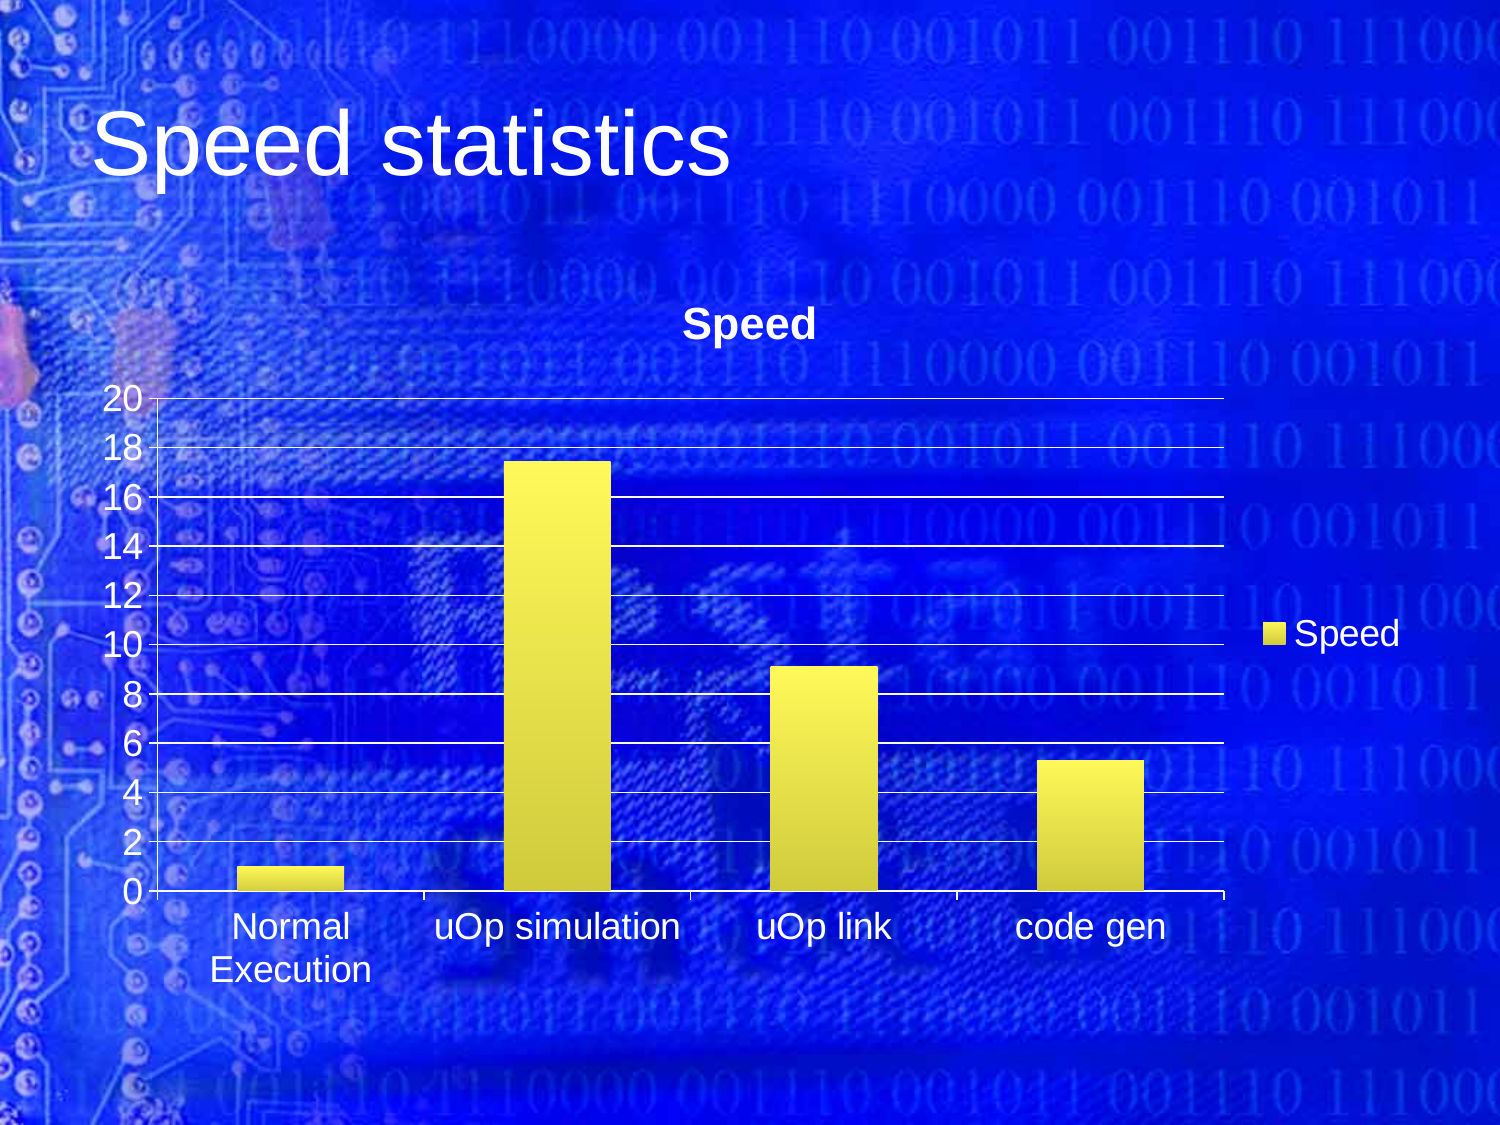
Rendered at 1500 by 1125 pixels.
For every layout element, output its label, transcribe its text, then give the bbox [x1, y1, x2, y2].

chart [74, 262, 1426, 1006]
title Speed statistics [74, 44, 1426, 233]
picture [0, 0, 1500, 1125]
